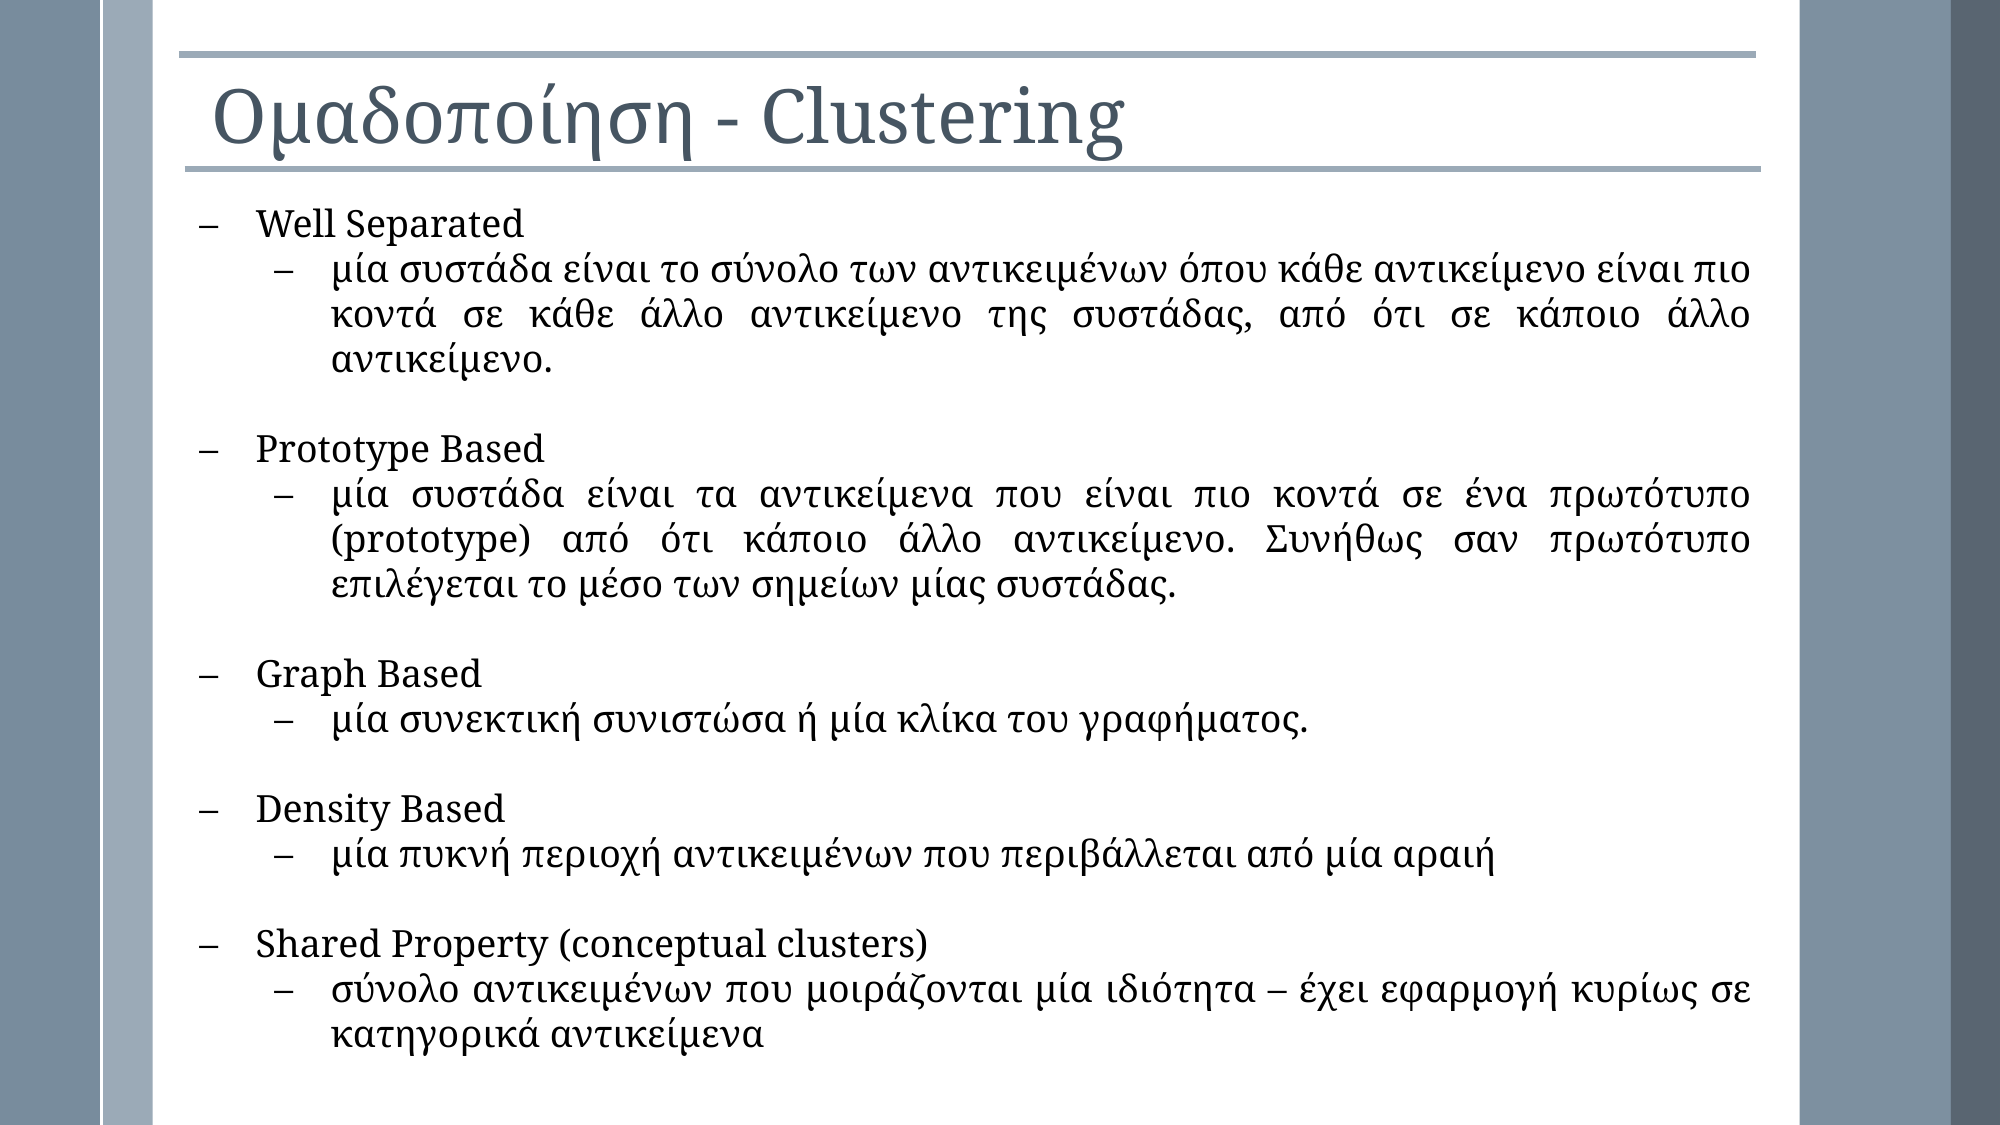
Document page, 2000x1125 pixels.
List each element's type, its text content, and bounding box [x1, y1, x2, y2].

text_box Well Separated μία συστάδα είναι το σύνολο των αντικειμένων όπου κάθε αντικείμενο είναι πιο κοντά σε κάθε άλλο αντικείμενο της συστάδας, από ότι σε κάποιο άλλο αντικείμενο. Prototype Based μία συστάδα είναι τα αντικείμενα που είναι πιο κοντά σε ένα πρωτότυπο (prototype) από ότι κάποιο άλλο αντικείμενο. Συνήθως σαν πρωτότυπο επιλέγεται το μέσο των σημείων μίας συστάδας. Graph Based μία συνεκτική συνιστώσα ή μία κλίκα του γραφήματος. Density Based μία πυκνή περιοχή αντικειμένων που περιβάλλεται από μία αραιή Shared Property (conceptual clusters) σύνολο αντικειμένων που μοιράζονται μία ιδιότητα – έχει εφαρμογή κυρίως σε κατηγορικά αντικείμενα [184, 192, 1768, 1108]
text_box Ομαδοποίηση - Clustering [197, 60, 1769, 166]
